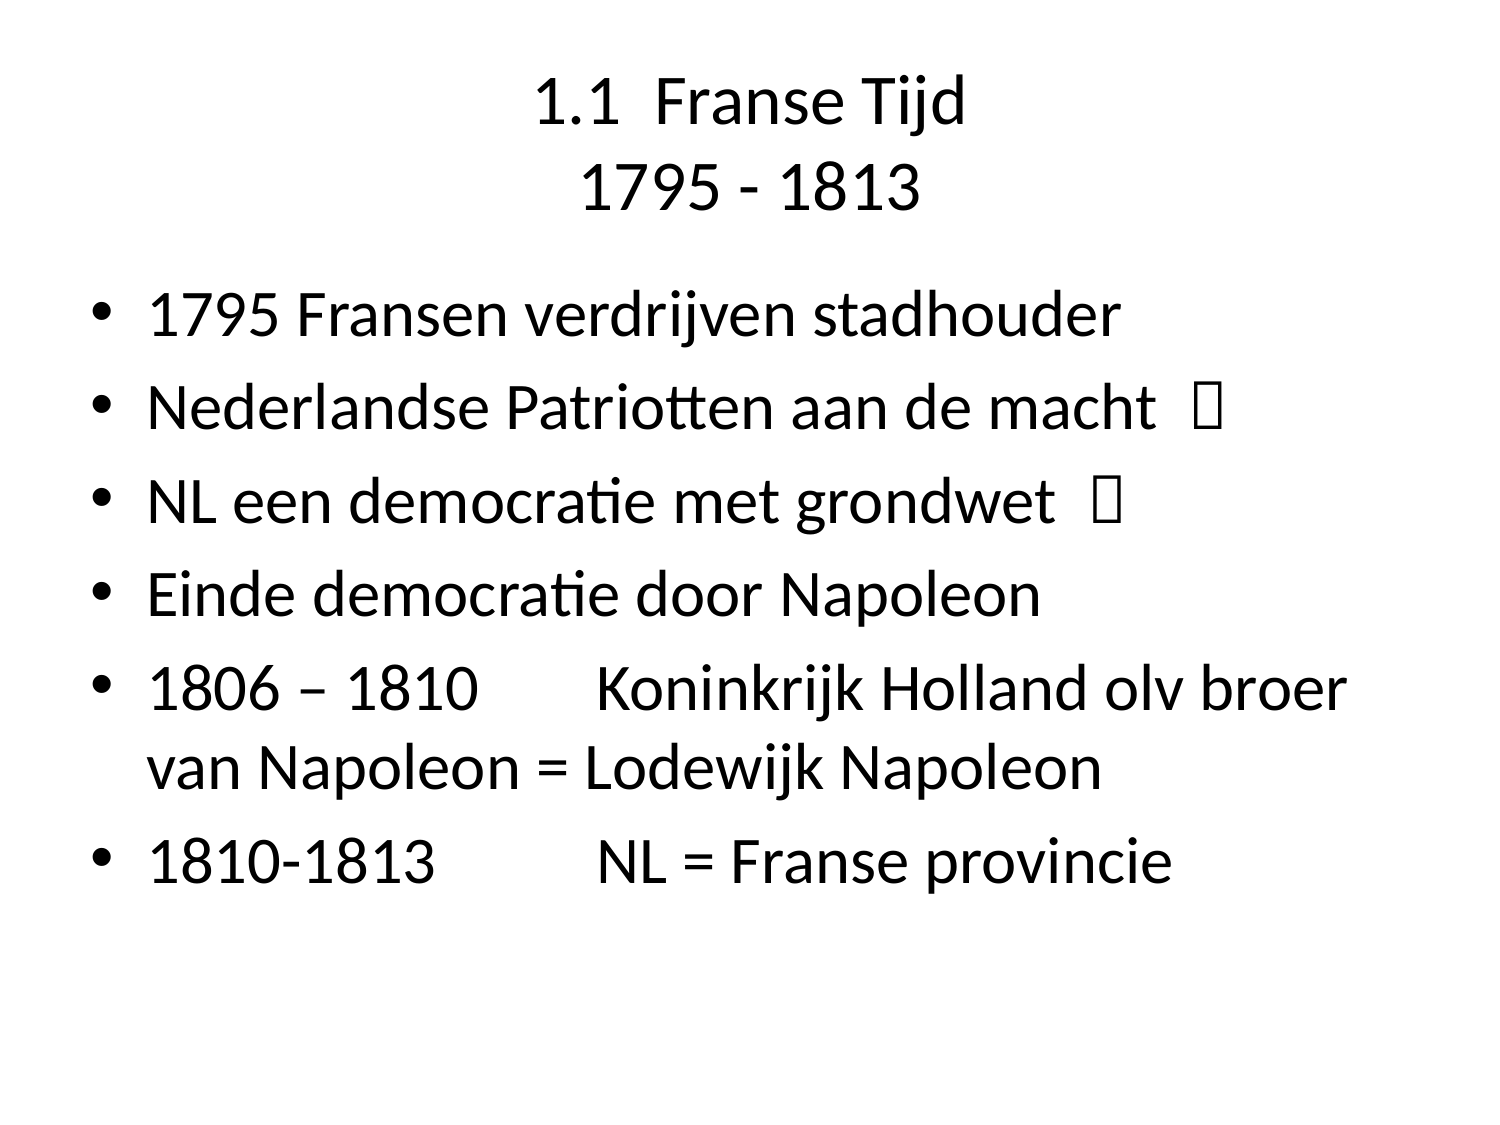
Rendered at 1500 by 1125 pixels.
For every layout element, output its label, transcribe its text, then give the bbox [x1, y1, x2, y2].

title 1.1 Franse Tijd 1795 - 1813 [75, 45, 1425, 233]
list 1795 Fransen verdrijven stadhouder Nederlandse Patriotten aan de macht  NL een democratie met grondwet  Einde democratie door Napoleon 1806 – 1810 Koninkrijk Holland olv broer van Napoleon = Lodewijk Napoleon 1810-1813 NL = Franse provincie [75, 262, 1425, 1005]
